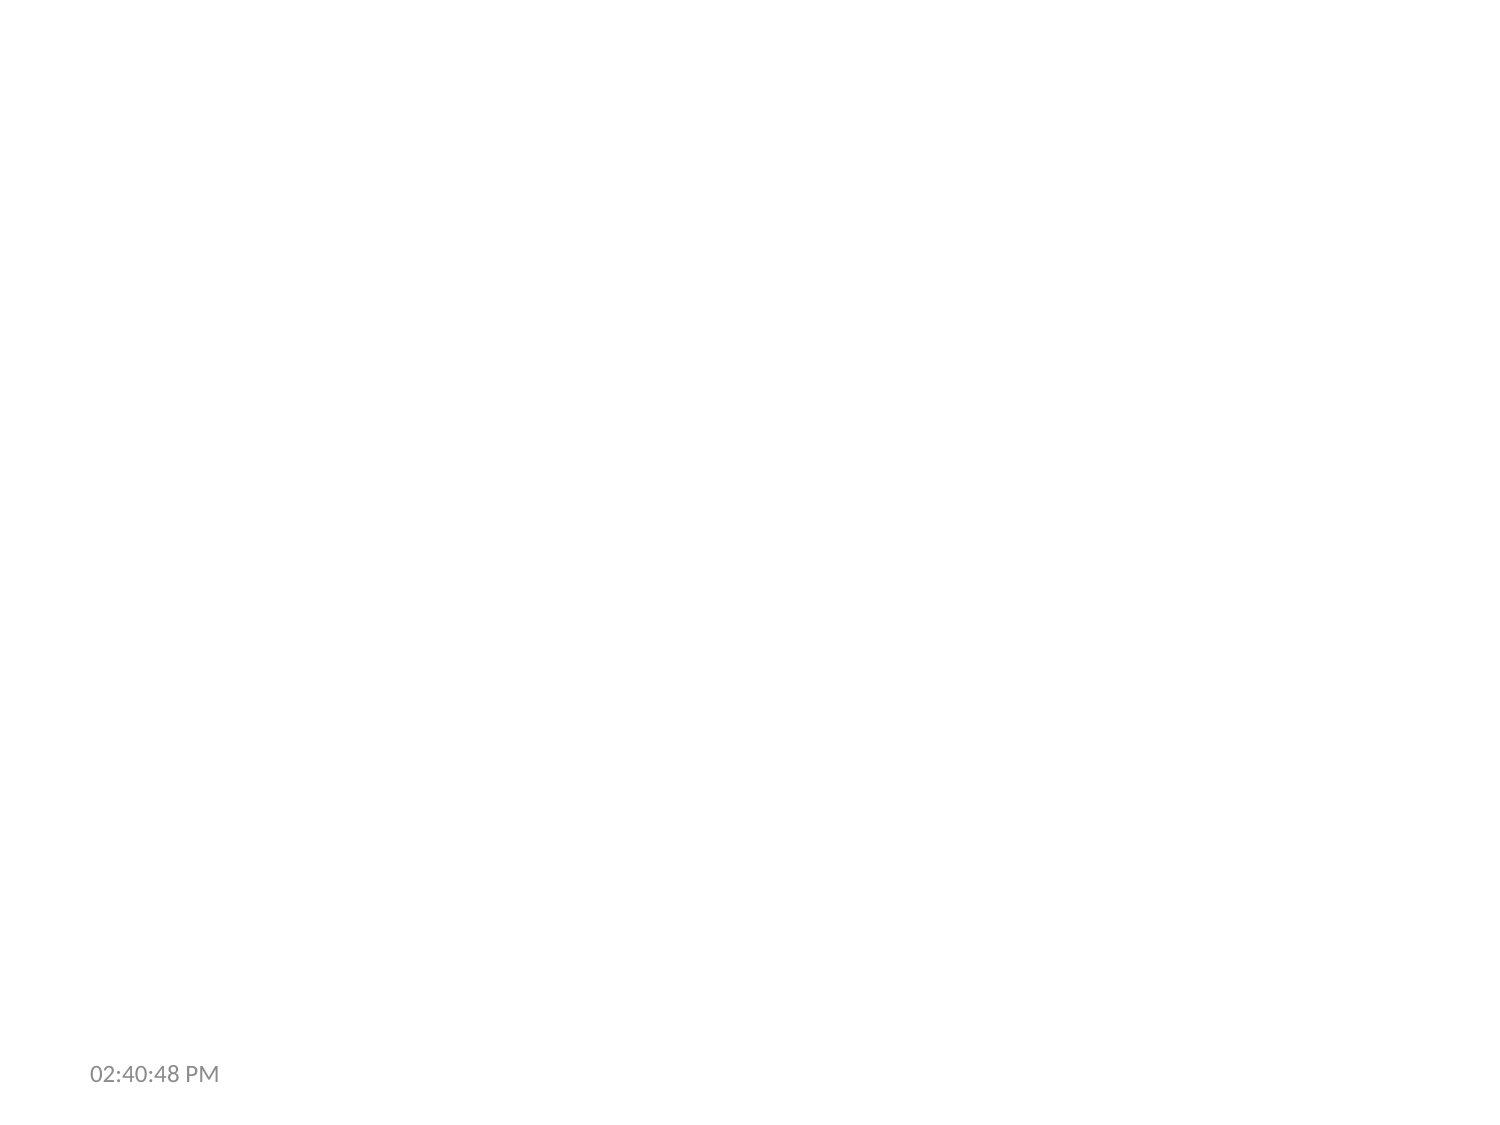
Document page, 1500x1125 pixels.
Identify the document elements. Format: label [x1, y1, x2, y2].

slide_number [75, 1042, 425, 1103]
